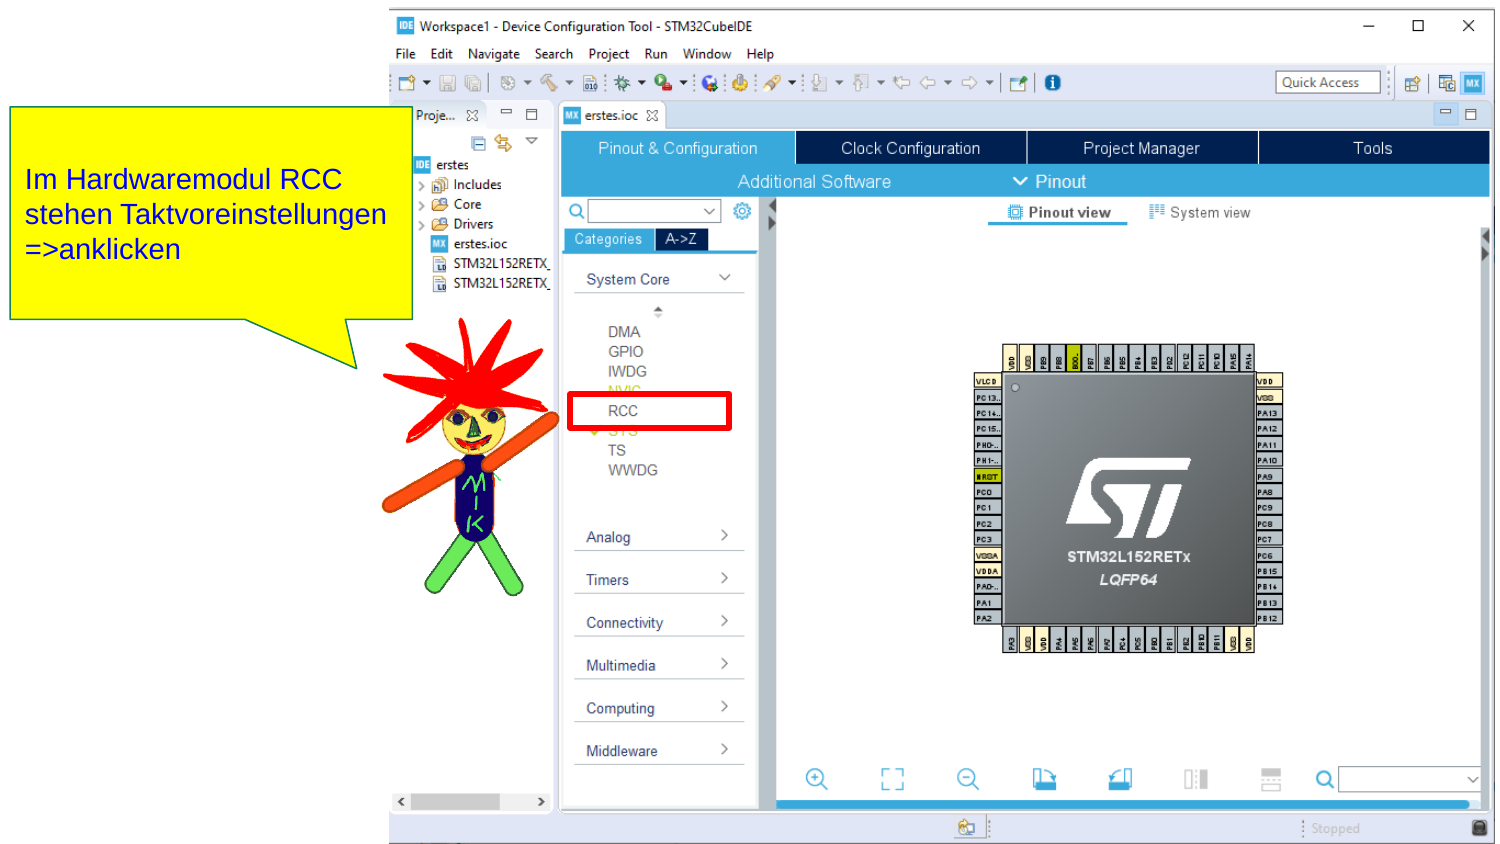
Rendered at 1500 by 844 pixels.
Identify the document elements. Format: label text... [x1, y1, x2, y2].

picture [363, 6, 1495, 844]
text_box Im Hardwaremodul RCC stehen Taktvoreinstellungen =>anklicken [10, 106, 384, 369]
